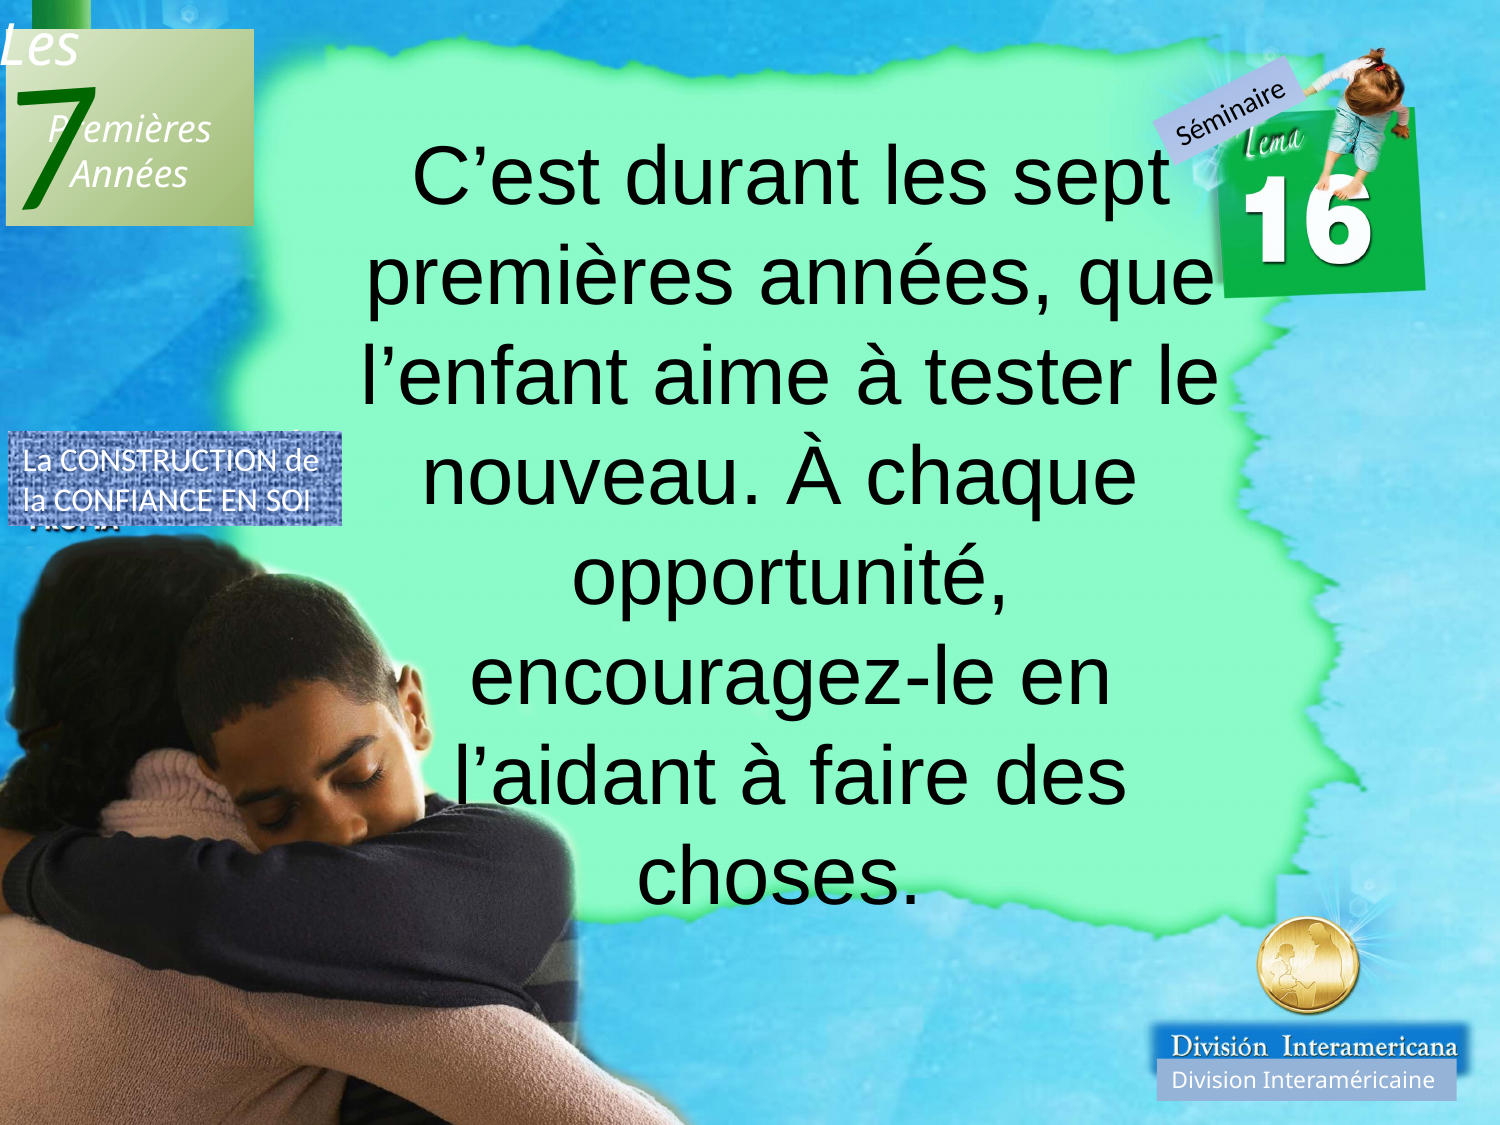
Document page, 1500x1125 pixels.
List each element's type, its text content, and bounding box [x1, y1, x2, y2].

text_box La CONSTRUCTION de la CONFIANCE EN SOI [7, 431, 342, 526]
picture [0, 0, 1500, 1125]
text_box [0, 17, 255, 256]
text_box Séminaire [1152, 54, 1307, 166]
text_box C’est durant les sept premières années, que l’enfant aime à tester le nouveau. À chaque opportunité, encouragez-le en l’aidant à faire des choses. [336, 113, 1247, 929]
text_box Division Interaméricaine [1156, 1058, 1457, 1101]
